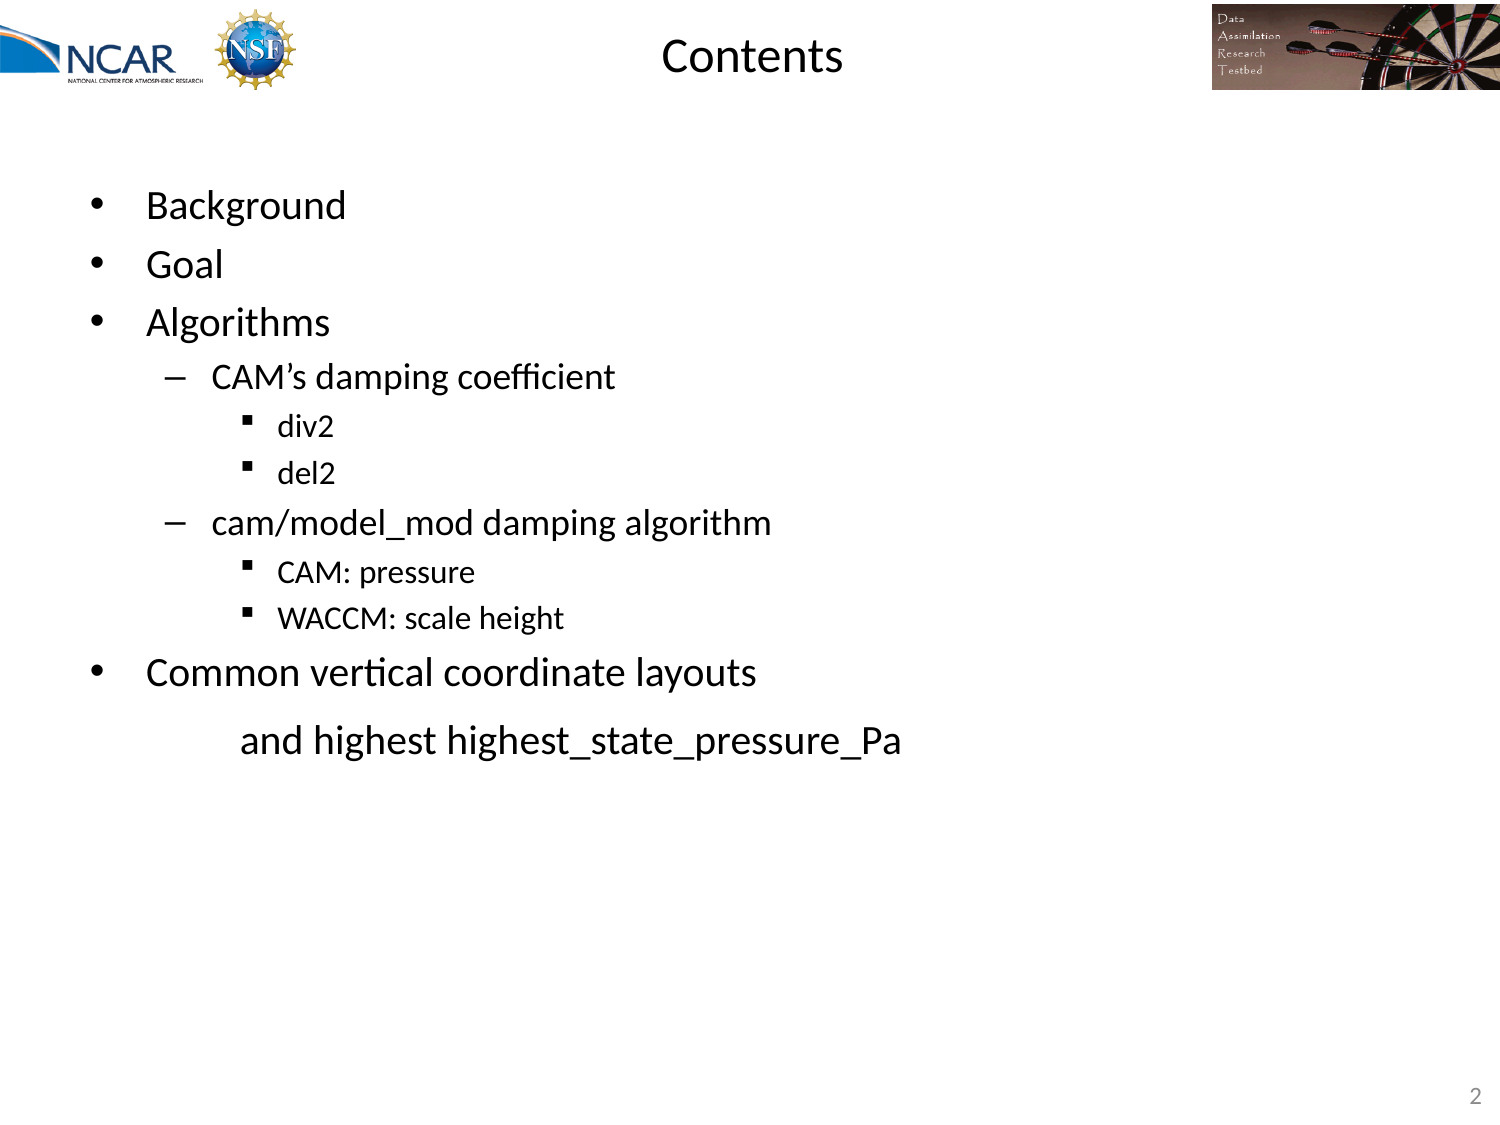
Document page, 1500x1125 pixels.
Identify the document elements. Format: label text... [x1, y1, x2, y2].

text_box Background Goal Algorithms CAM’s damping coefficient div2 del2 cam/model_mod damping algorithm CAM: pressure WACCM: scale height Common vertical coordinate layouts and highest highest_state_pressure_Pa [74, 170, 1425, 914]
picture [0, 25, 203, 83]
title Contents [315, 3, 1190, 103]
picture [213, 7, 297, 91]
picture [1212, 4, 1500, 90]
slide_number 2 [1425, 1064, 1498, 1125]
